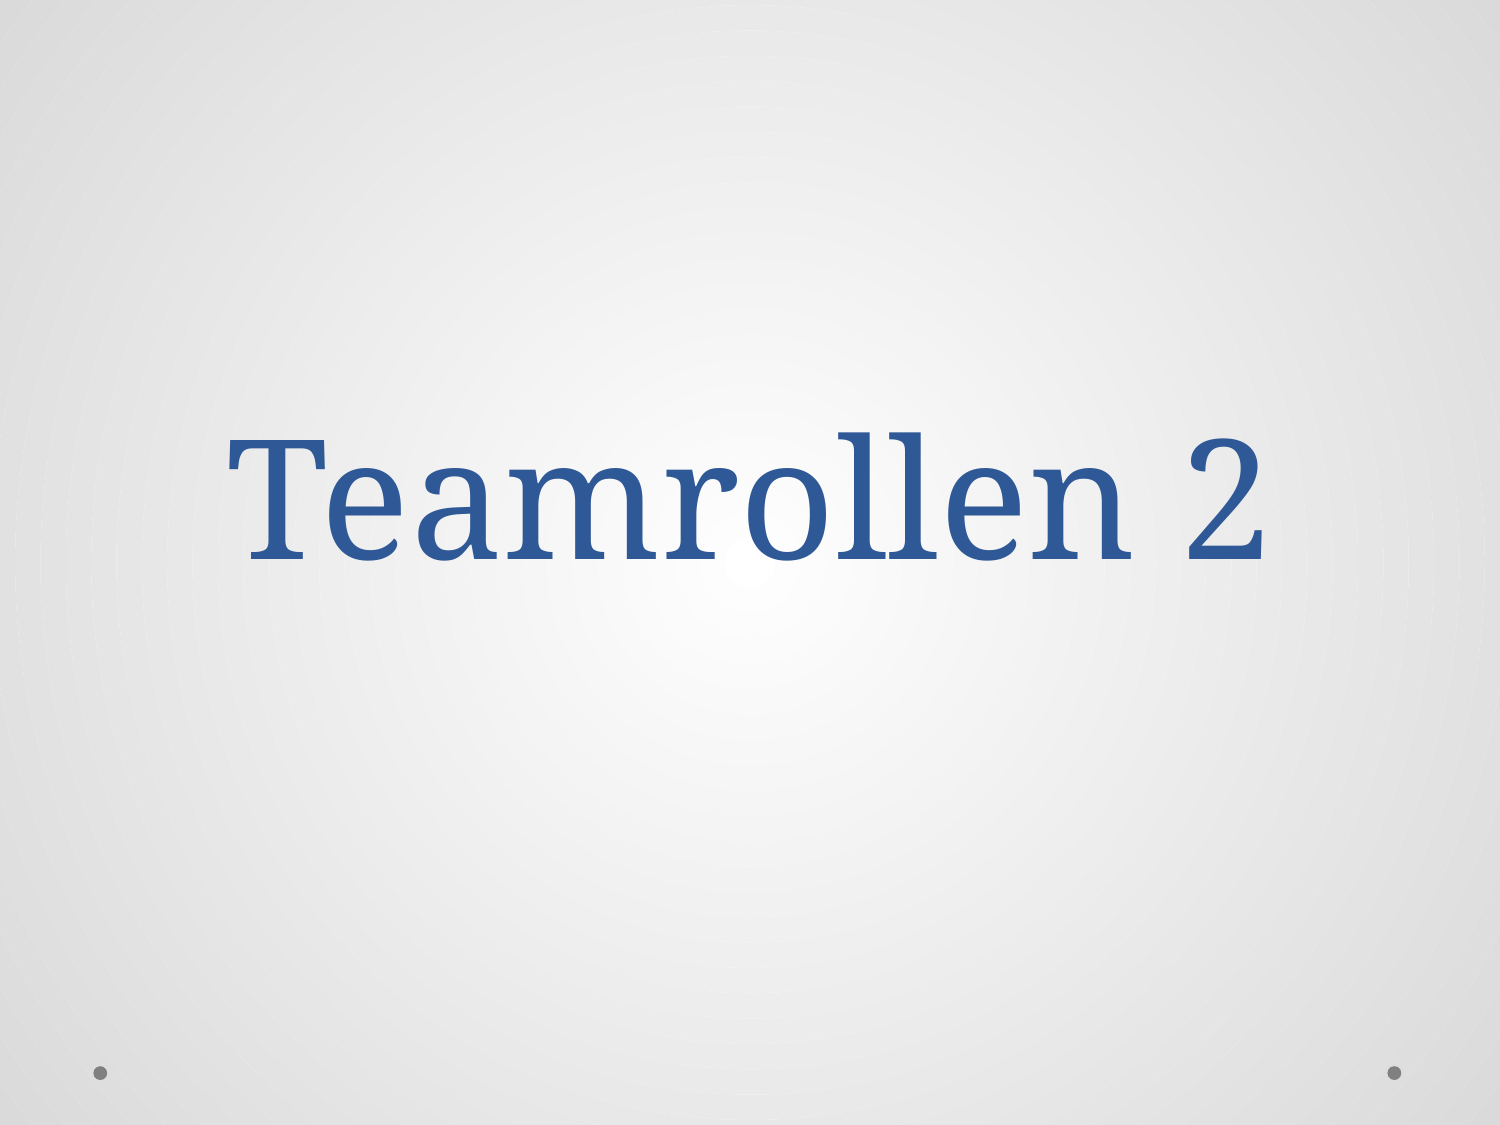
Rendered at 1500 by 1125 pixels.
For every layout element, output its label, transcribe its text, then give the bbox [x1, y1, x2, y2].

title Teamrollen 2 [112, 99, 1388, 800]
